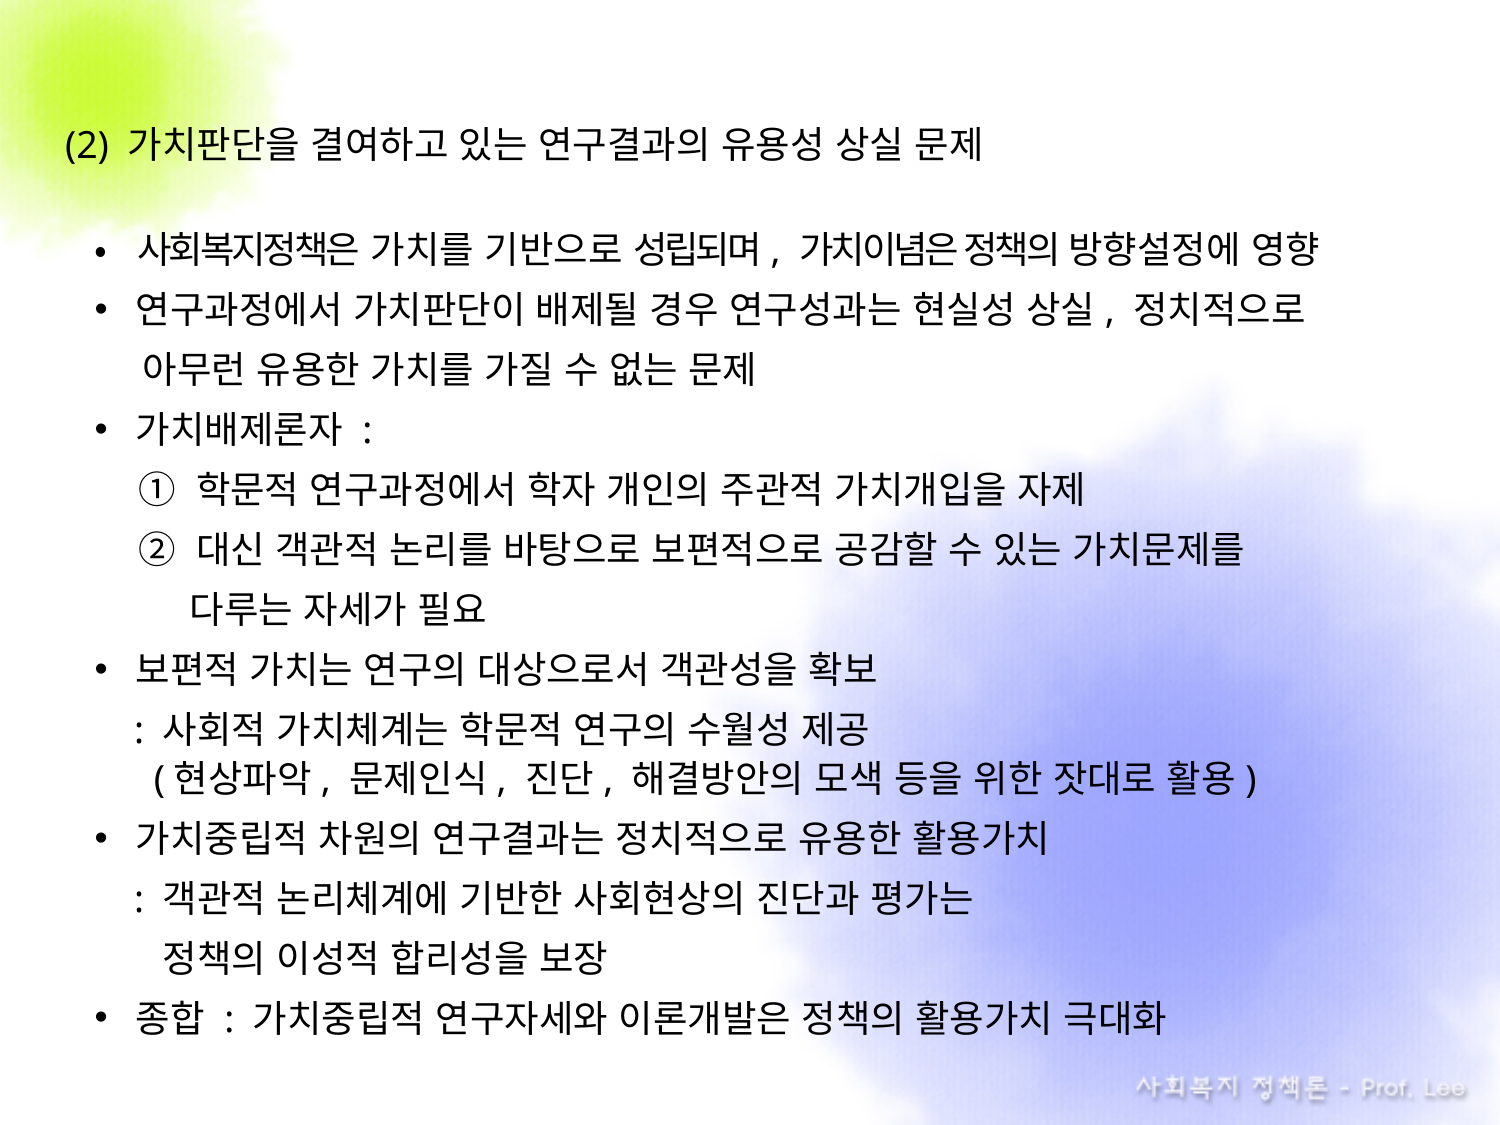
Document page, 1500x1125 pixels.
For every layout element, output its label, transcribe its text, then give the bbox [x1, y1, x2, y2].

list (2) 가치판단을 결여하고 있는 연구결과의 유용성 상실 문제 • 사회복지정책은 가치를 기반으로 성립되며, 가치이념은 정책의 방향설정에 영향 연구과정에서 가치판단이 배제될 경우 연구성과는 현실성 상실, 정치적으로 . 아무런 유용한 가치를 가질 수 없는 문제 가치배제론자 : ① 학문적 연구과정에서 학자 개인의 주관적 가치개입을 자제 ② 대신 객관적 논리를 바탕으로 보편적으로 공감할 수 있는 가치문제를 다루는 자세가 필요 보편적 가치는 연구의 대상으로서 객관성을 확보 : 사회적 가치체계는 학문적 연구의 수월성 제공 (현상파악, 문제인식, 진단, 해결방안의 모색 등을 위한 잣대로 활용) 가치중립적 차원의 연구결과는 정치적으로 유용한 활용가치 : 객관적 논리체계에 기반한 사회현상의 진단과 평가는 . 정책의 이성적 합리성을 보장 종합 : 가치중립적 연구자세와 이론개발은 정책의 활용가치 극대화 [46, 113, 1454, 1079]
picture [0, 0, 1500, 1125]
